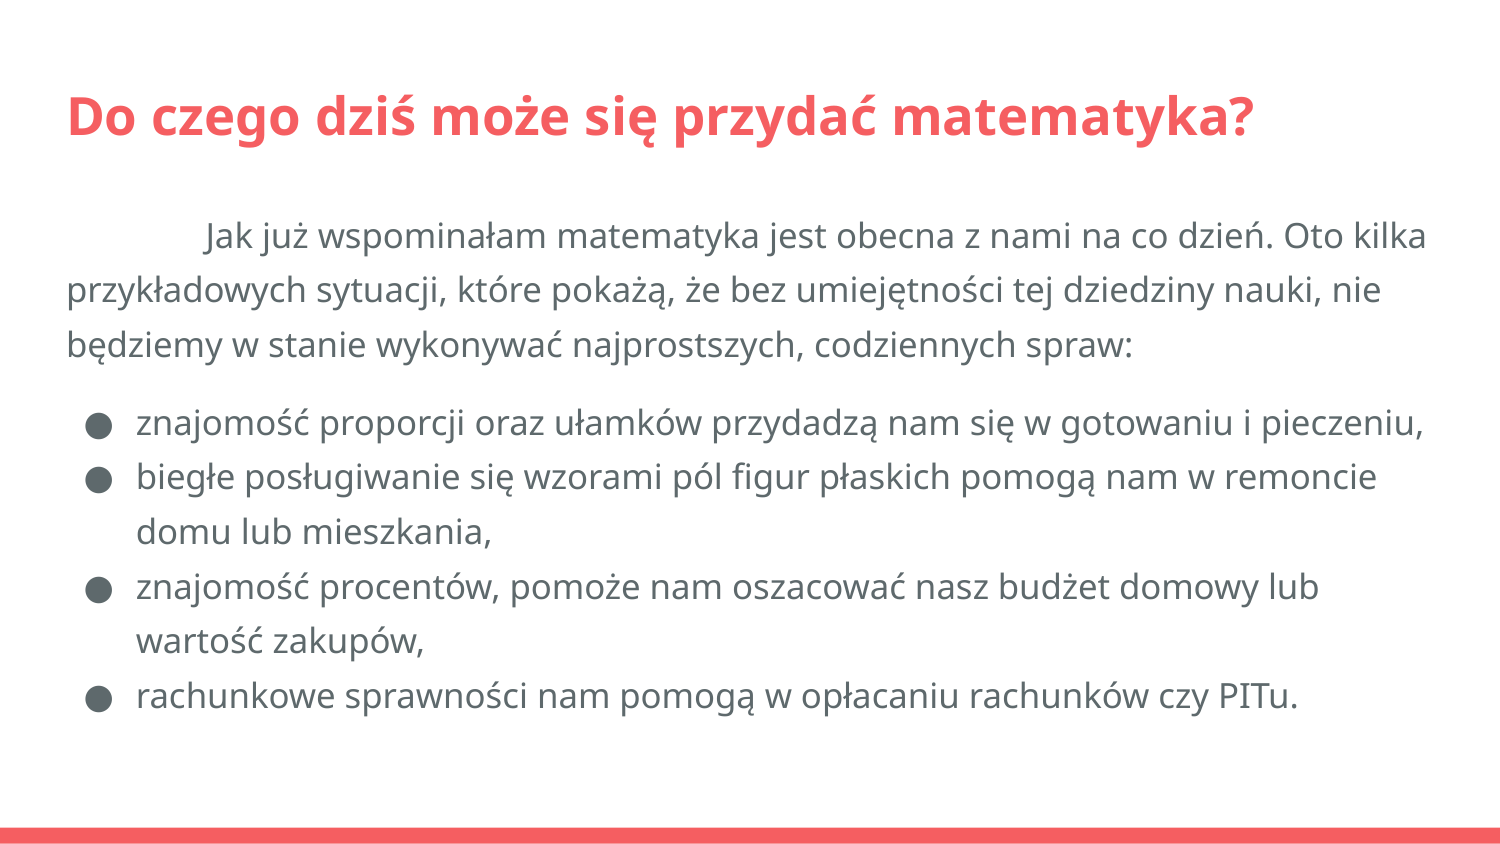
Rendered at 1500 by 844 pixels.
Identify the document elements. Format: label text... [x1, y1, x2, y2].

title Do czego dziś może się przydać matematyka? [51, 64, 1449, 167]
list Jak już wspominałam matematyka jest obecna z nami na co dzień. Oto kilka przykładowych sytuacji, które pokażą, że bez umiejętności tej dziedziny nauki, nie będziemy w stanie wykonywać najprostszych, codziennych spraw: znajomość proporcji oraz ułamków przydadzą nam się w gotowaniu i pieczeniu, biegłe posługiwanie się wzorami pól figur płaskich pomogą nam w remoncie domu lub mieszkania, znajomość procentów, pomoże nam oszacować nasz budżet domowy lub wartość zakupów, rachunkowe sprawności nam pomogą w opłacaniu rachunków czy PITu. [51, 189, 1449, 750]
